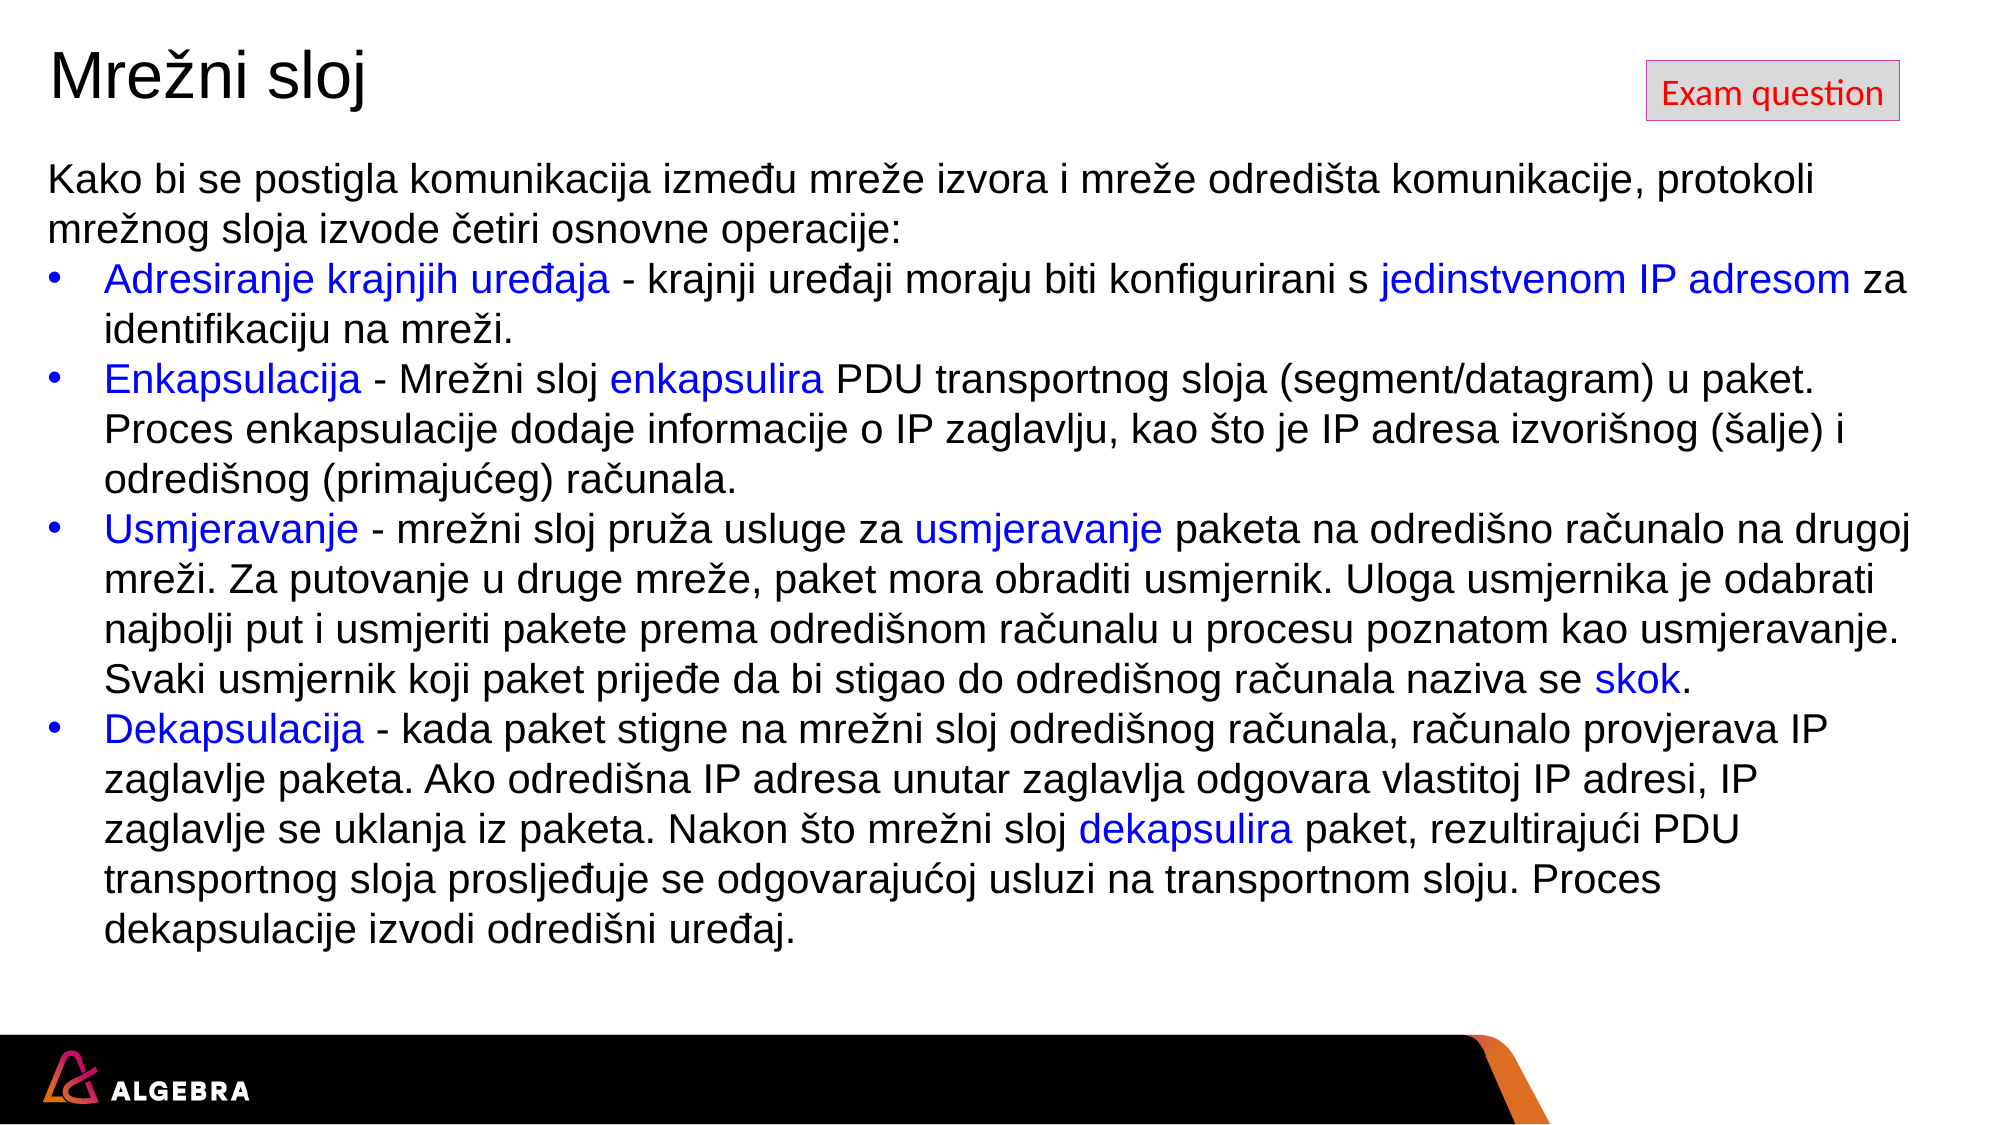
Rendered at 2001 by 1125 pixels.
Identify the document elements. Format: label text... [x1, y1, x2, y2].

picture [0, 1034, 1733, 1125]
text_box Mrežni sloj [34, 24, 383, 120]
text_box Exam question [1646, 60, 1900, 121]
text_box Kako bi se postigla komunikacija između mreže izvora i mreže odredišta komunikacije, protokoli mrežnog sloja izvode četiri osnovne operacije: Adresiranje krajnjih uređaja - krajnji uređaji moraju biti konfigurirani s jedinstvenom IP adresom za identifikaciju na mreži. Enkapsulacija - Mrežni sloj enkapsulira PDU transportnog sloja (segment/datagram) u paket. Proces enkapsulacije dodaje informacije o IP zaglavlju, kao što je IP adresa izvorišnog (šalje) i odredišnog (primajućeg) računala. Usmjeravanje - mrežni sloj pruža usluge za usmjeravanje paketa na odredišno računalo na drugoj mreži. Za putovanje u druge mreže, paket mora obraditi usmjernik. Uloga usmjernika je odabrati najbolji put i usmjeriti pakete prema odredišnom računalu u procesu poznatom kao usmjeravanje. Svaki usmjernik koji paket prijeđe da bi stigao do odredišnog računala naziva se skok. Dekapsulacija - kada paket stigne na mrežni sloj odredišnog računala, računalo provjerava IP zaglavlje paketa. Ako odredišna IP adresa unutar zaglavlja odgovara vlastitoj IP adresi, IP zaglavlje se uklanja iz paketa. Nakon što mrežni sloj dekapsulira paket, rezultirajući PDU transportnog sloja prosljeđuje se odgovarajućoj usluzi na transportnom sloju. Proces dekapsulacije izvodi odredišni uređaj. [32, 144, 1936, 960]
